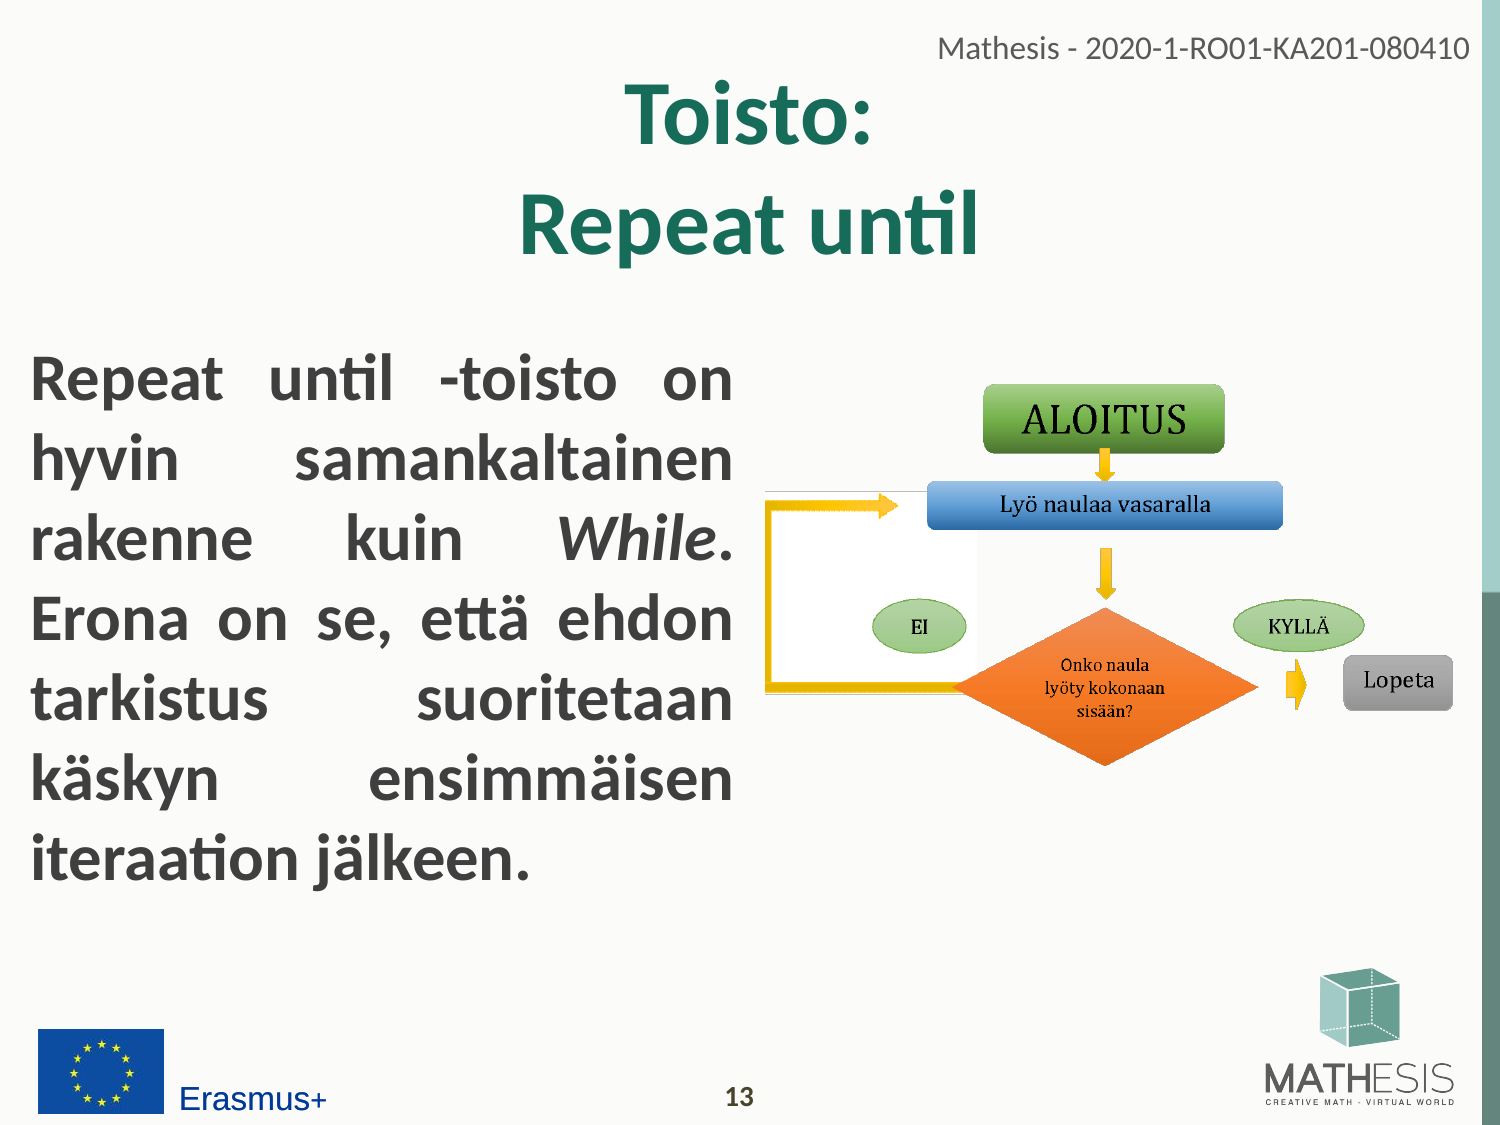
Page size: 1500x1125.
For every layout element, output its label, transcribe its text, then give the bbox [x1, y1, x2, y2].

title Toisto: Repeat until [75, 45, 1425, 233]
picture [725, 358, 1486, 767]
picture [38, 1029, 164, 1114]
list Repeat until -toisto on hyvin samankaltainen rakenne kuin While. Erona on se, että ehdon tarkistus suoritetaan käskyn ensimmäisen iteraation jälkeen. [15, 326, 750, 904]
